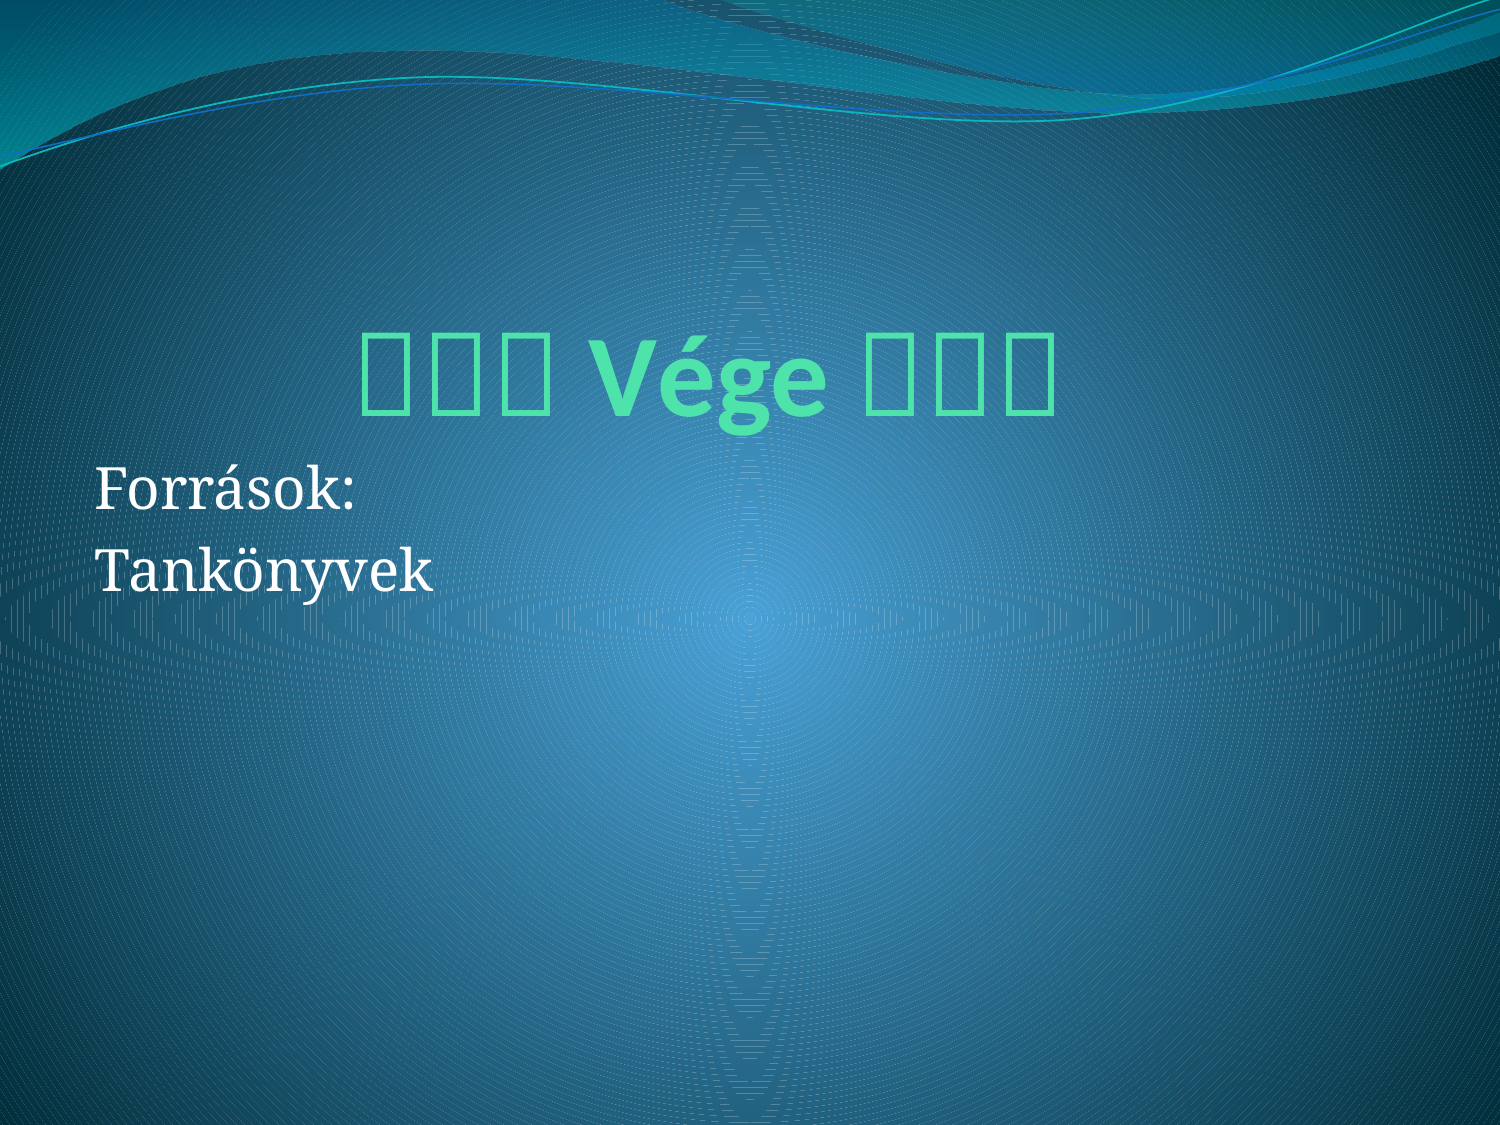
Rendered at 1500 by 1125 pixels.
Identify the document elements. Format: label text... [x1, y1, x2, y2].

list Források: Tankönyvek [86, 443, 1362, 692]
title  Vége  [86, 216, 1362, 440]
